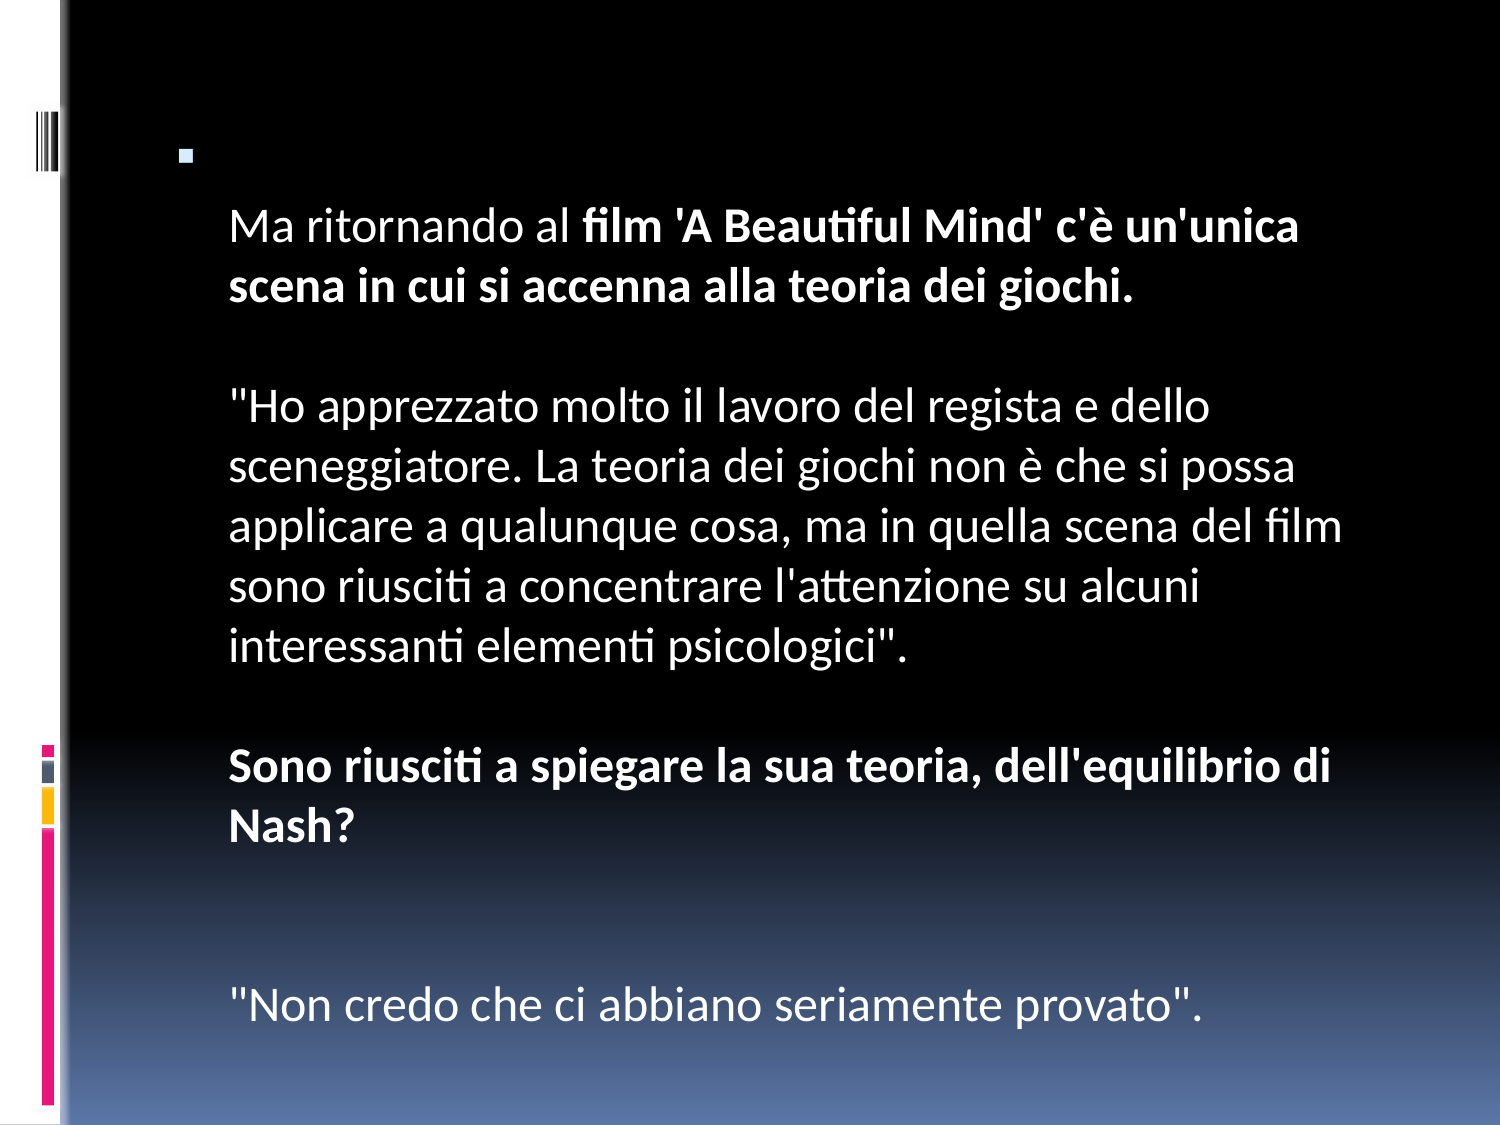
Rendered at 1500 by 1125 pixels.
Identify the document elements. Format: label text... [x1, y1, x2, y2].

list Ma ritornando al film 'A Beautiful Mind' c'è un'unica scena in cui si accenna alla teoria dei giochi. "Ho apprezzato molto il lavoro del regista e dello sceneggiatore. La teoria dei giochi non è che si possa applicare a qualunque cosa, ma in quella scena del film sono riusciti a concentrare l'attenzione su alcuni interessanti elementi psicologici". Sono riusciti a spiegare la sua teoria, dell'equilibrio di Nash? "Non credo che ci abbiano seriamente provato". [150, 125, 1425, 1043]
